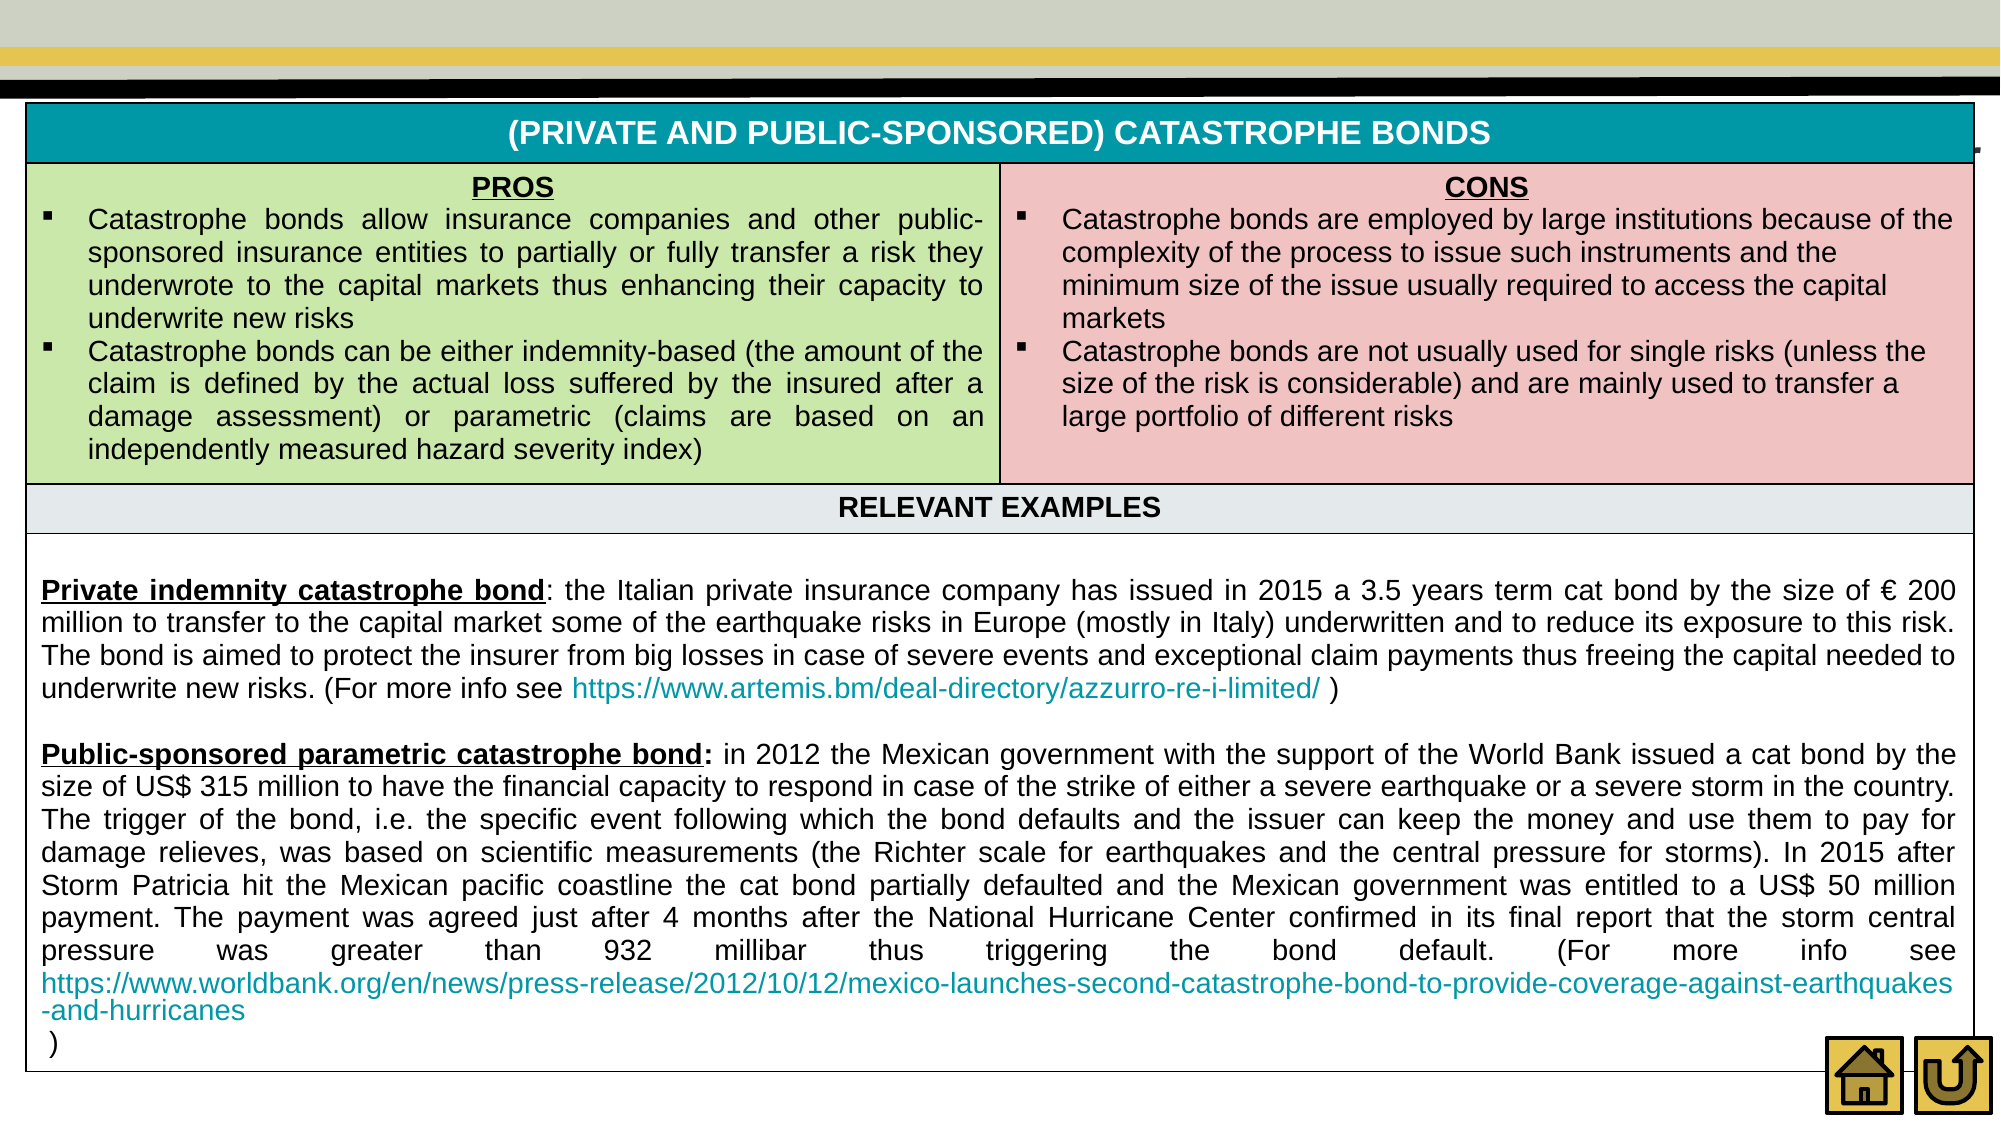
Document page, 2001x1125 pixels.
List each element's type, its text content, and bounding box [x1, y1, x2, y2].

table_cell RELEVANT EXAMPLES [27, 485, 1973, 533]
table_cell Private indemnity catastrophe bond: the Italian private insurance company has issued in 2015 a 3.5 years term cat bond by the size of € 200 million to transfer to the capital market some of the earthquake risks in Europe (mostly in Italy) underwritten and to reduce its exposure to this risk. The bond is aimed to protect the insurer from big losses in case of severe events and exceptional claim payments thus freeing the capital needed to underwrite new risks. (For more info see https://www.artemis.bm/deal-directory/azzurro-re-i-limited/ ) Public-sponsored parametric catastrophe bond: in 2012 the Mexican government with the support of the World Bank issued a cat bond by the size of US$ 315 million to have the financial capacity to respond in case of the strike of either a severe earthquake or a severe storm in the country. The trigger of the bond, i.e. the specific event following which the bond defaults and the issuer can keep the money and use them to pay for damage relieves, was based on scientific measurements (the Richter scale for earthquakes and the central pressure for storms). In 2015 after Storm Patricia hit the Mexican pacific coastline the cat bond partially defaulted and the Mexican government was entitled to a US$ 50 million payment. The payment was agreed just after 4 months after the National Hurricane Center confirmed in its final report that the storm central pressure was greater than 932 millibar thus triggering the bond default. (For more info see https://www.worldbank.org/en/news/press-release/2012/10/12/mexico-launches-second-catastrophe-bond-to-provide-coverage-against-earthquakes-and-hurricanes ) [27, 534, 1973, 1071]
table_cell CONS Catastrophe bonds are employed by large institutions because of the complexity of the process to issue such instruments and the minimum size of the issue usually required to access the capital markets Catastrophe bonds are not usually used for single risks (unless the size of the risk is considerable) and are mainly used to transfer a large portfolio of different risks [1001, 164, 1973, 483]
text_box [1825, 1036, 1904, 1115]
table_header (PRIVATE AND PUBLIC-SPONSORED) CATASTROPHE BONDS [27, 104, 1973, 162]
text_box [1914, 1036, 1993, 1115]
table_cell PROS Catastrophe bonds allow insurance companies and other public-sponsored insurance entities to partially or fully transfer a risk they underwrote to the capital markets thus enhancing their capacity to underwrite new risks Catastrophe bonds can be either indemnity-based (the amount of the claim is defined by the actual loss suffered by the insured after a damage assessment) or parametric (claims are based on an independently measured hazard severity index) [27, 164, 999, 483]
picture [1975, 105, 1981, 179]
